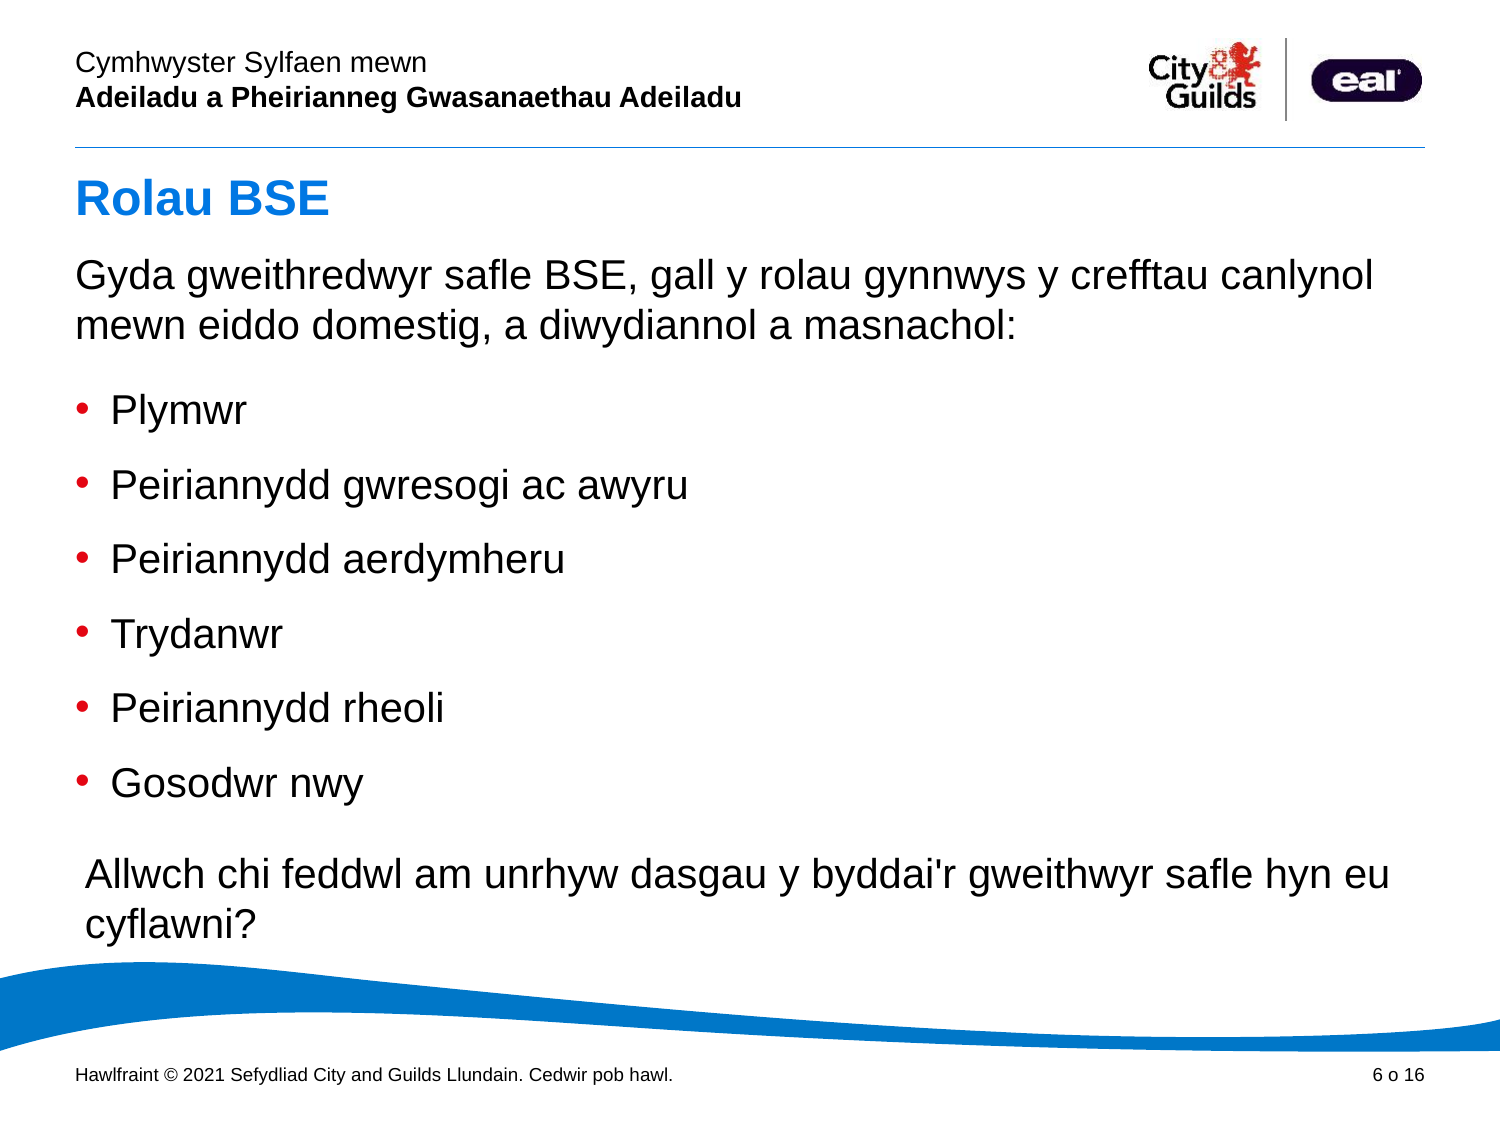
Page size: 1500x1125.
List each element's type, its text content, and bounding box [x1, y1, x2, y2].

list Gyda gweithredwyr safle BSE, gall y rolau gynnwys y crefftau canlynol mewn eiddo domestig, a diwydiannol a masnachol: Plymwr Peiriannydd gwresogi ac awyru Peiriannydd aerdymheru Trydanwr Peiriannydd rheoli Gosodwr nwy [74, 247, 1426, 764]
title Rolau BSE [74, 165, 1426, 229]
picture [1149, 38, 1422, 121]
text_box Allwch chi feddwl am unrhyw dasgau y byddai'r gweithwyr safle hyn eu cyflawni? [70, 839, 1413, 955]
